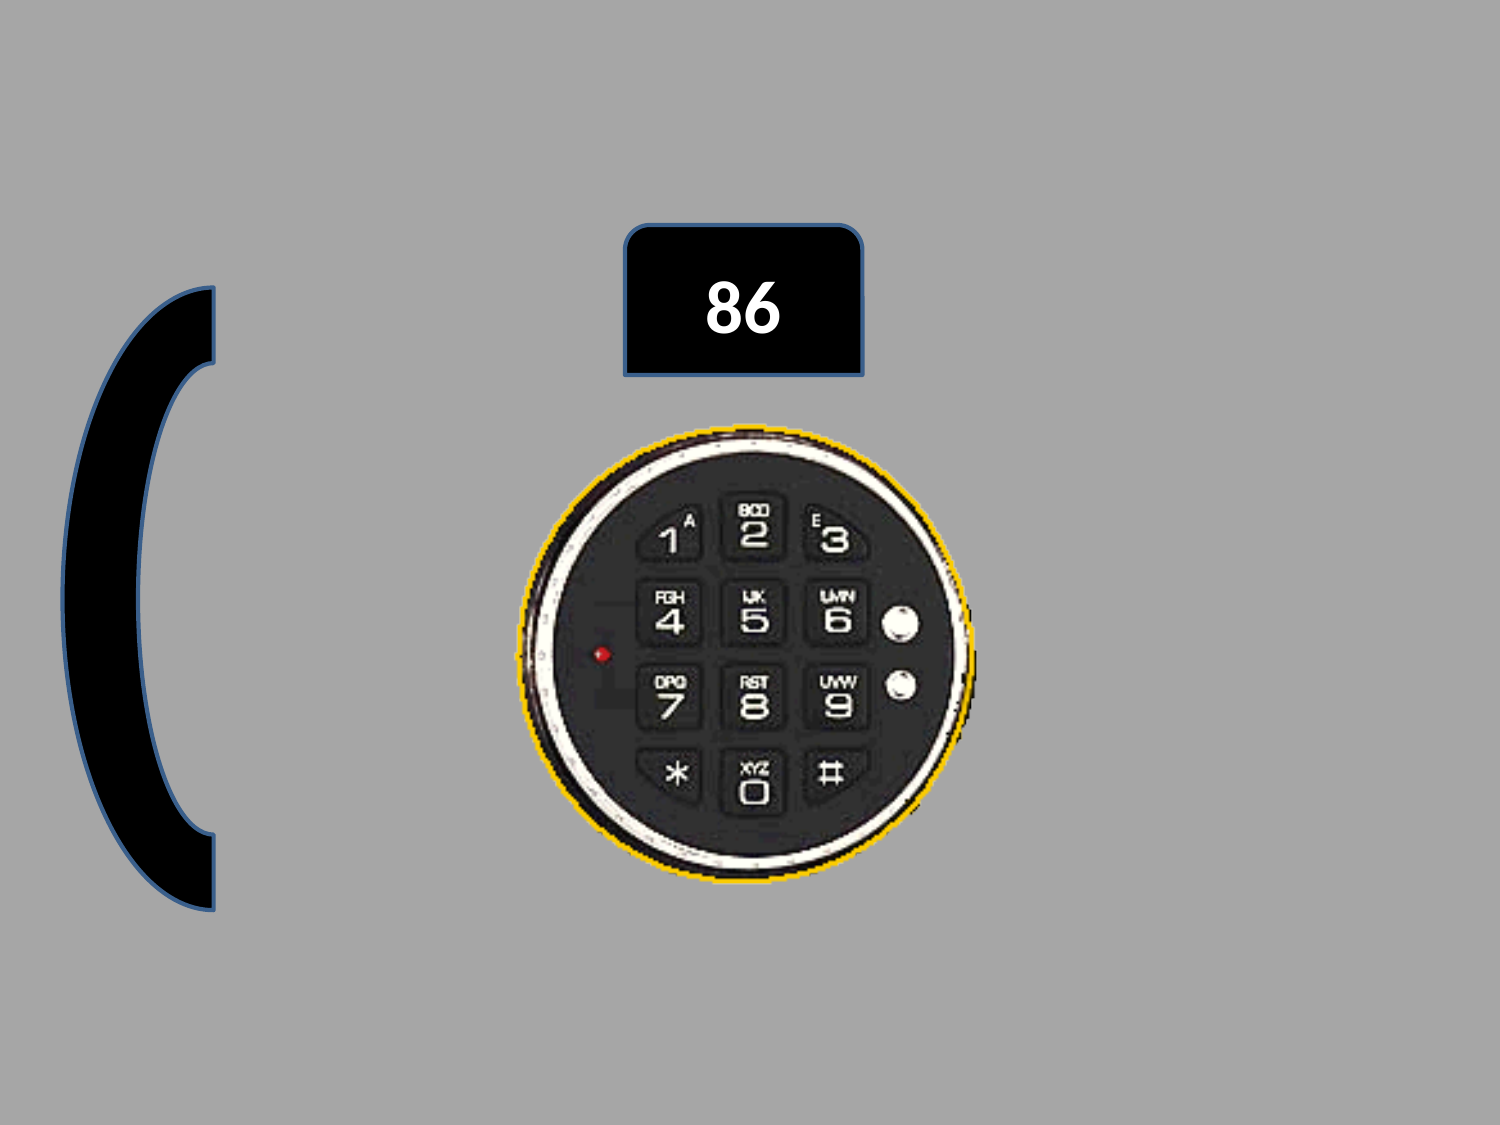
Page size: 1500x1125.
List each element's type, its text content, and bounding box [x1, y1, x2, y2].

text_box [60, 285, 216, 913]
text_box 86 [622, 222, 865, 378]
picture [499, 412, 988, 901]
